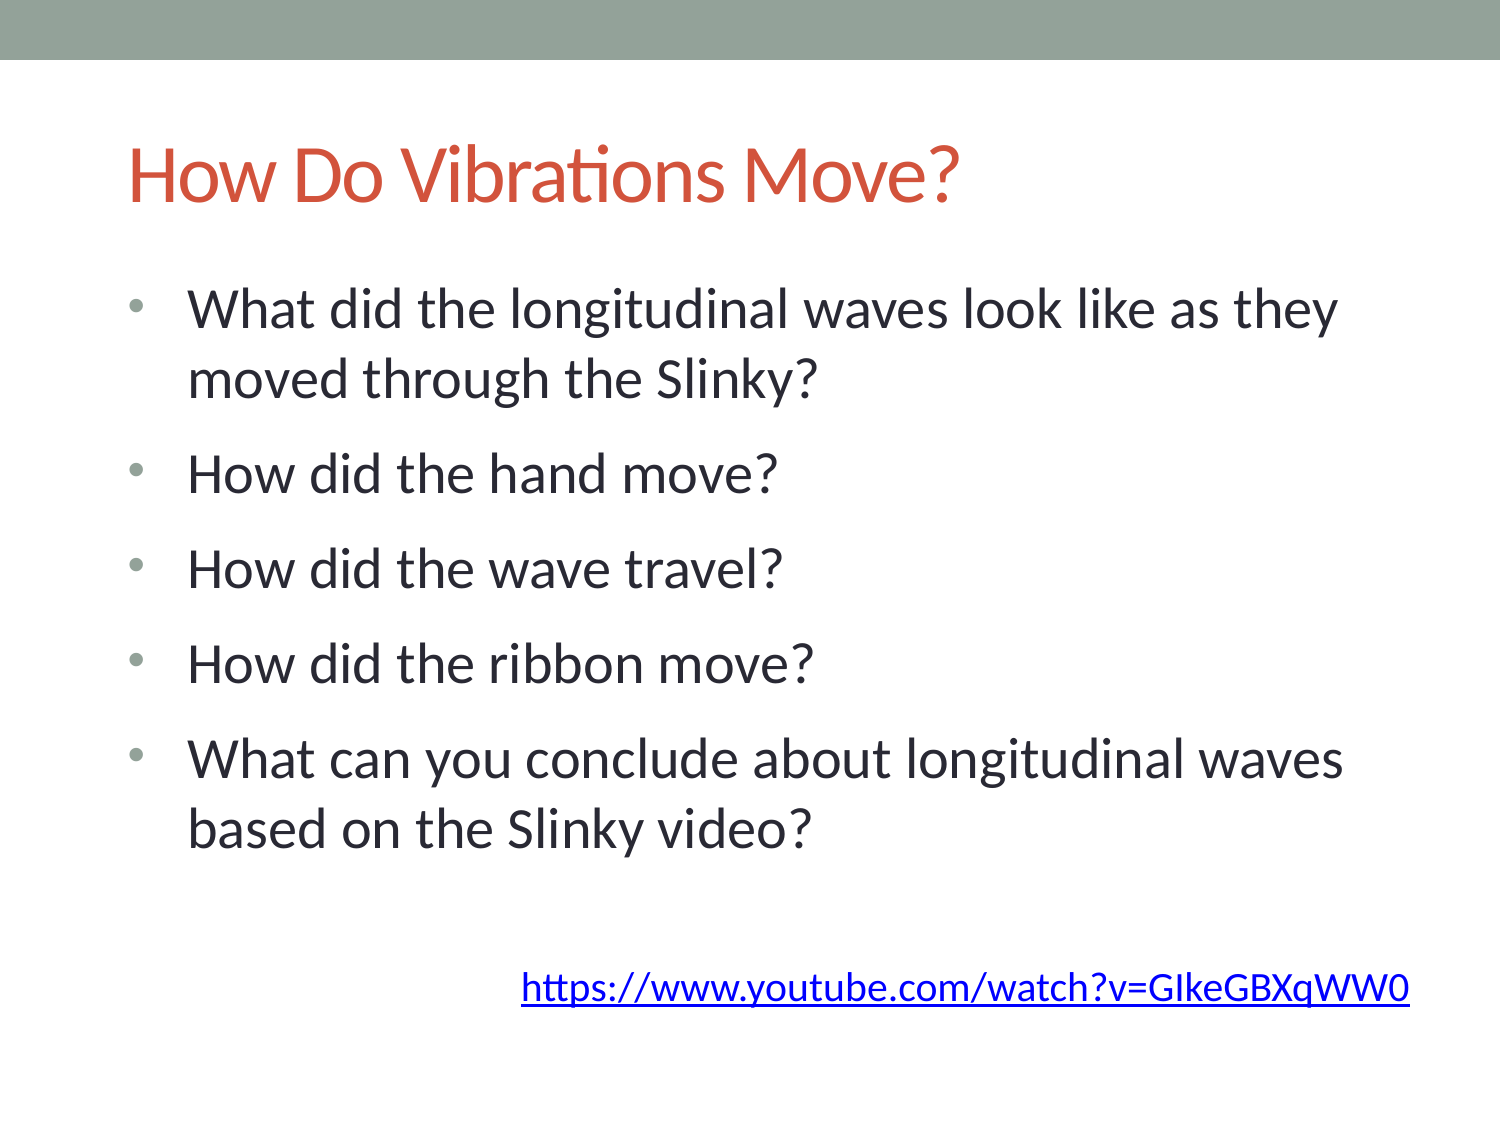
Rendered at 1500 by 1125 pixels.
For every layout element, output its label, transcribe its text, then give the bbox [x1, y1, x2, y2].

list What did the longitudinal waves look like as they moved through the Slinky? How did the hand move? How did the wave travel? How did the ribbon move? What can you conclude about longitudinal waves based on the Slinky video? https://www.youtube.com/watch?v=GIkeGBXqWW0 [112, 262, 1425, 1063]
title How Do Vibrations Move? [112, 87, 1425, 250]
